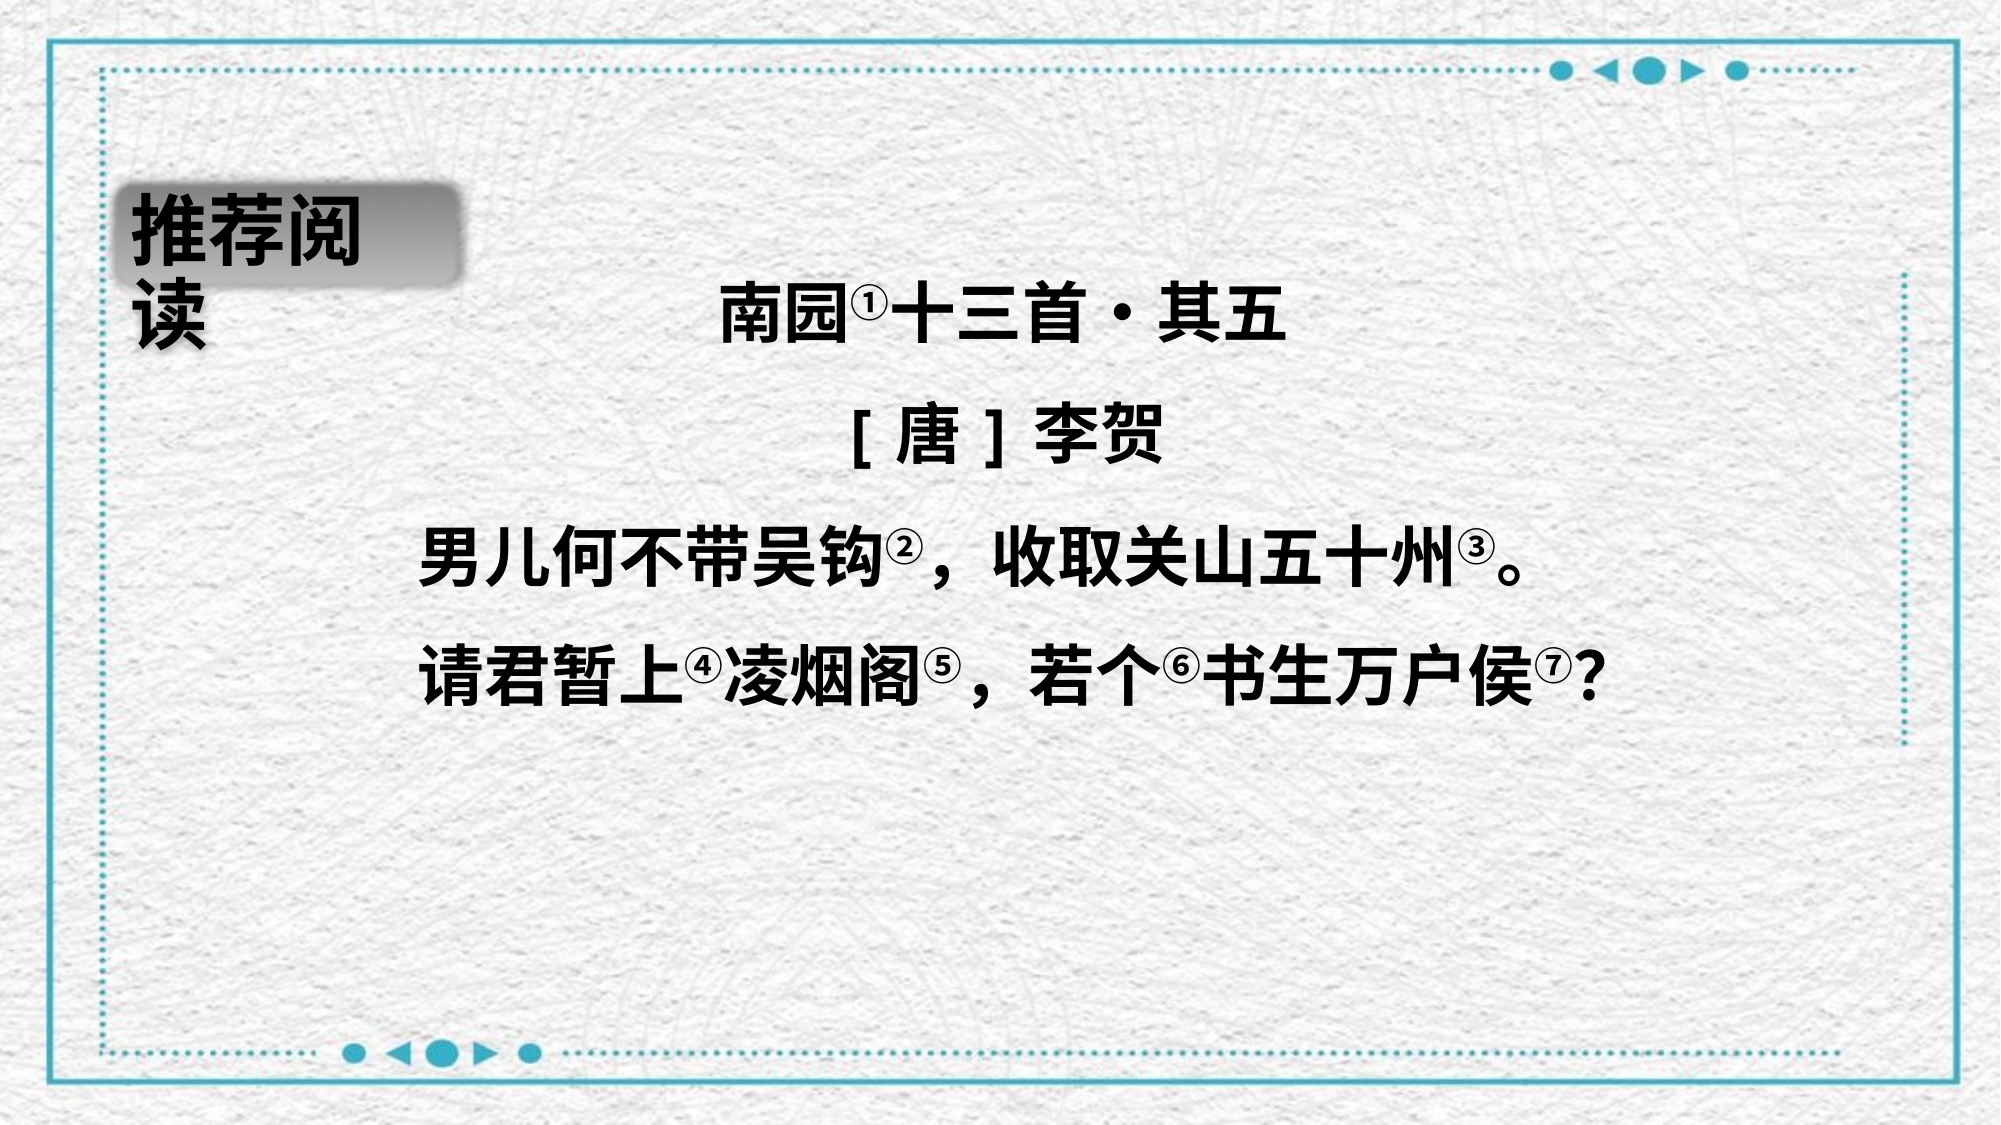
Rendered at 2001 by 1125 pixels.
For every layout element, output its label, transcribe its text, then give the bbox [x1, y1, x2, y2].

text_box [唐]李贺 [824, 383, 1183, 479]
picture [0, 0, 2000, 1125]
text_box 推荐阅读 [119, 188, 454, 282]
text_box 南园①十三首•其五 [702, 263, 1305, 359]
text_box 男儿何不带吴钩②，收取关山五十州③。 请君暂上④凌烟阁⑤，若个⑥书生万户侯⑦？ [328, 466, 1702, 722]
